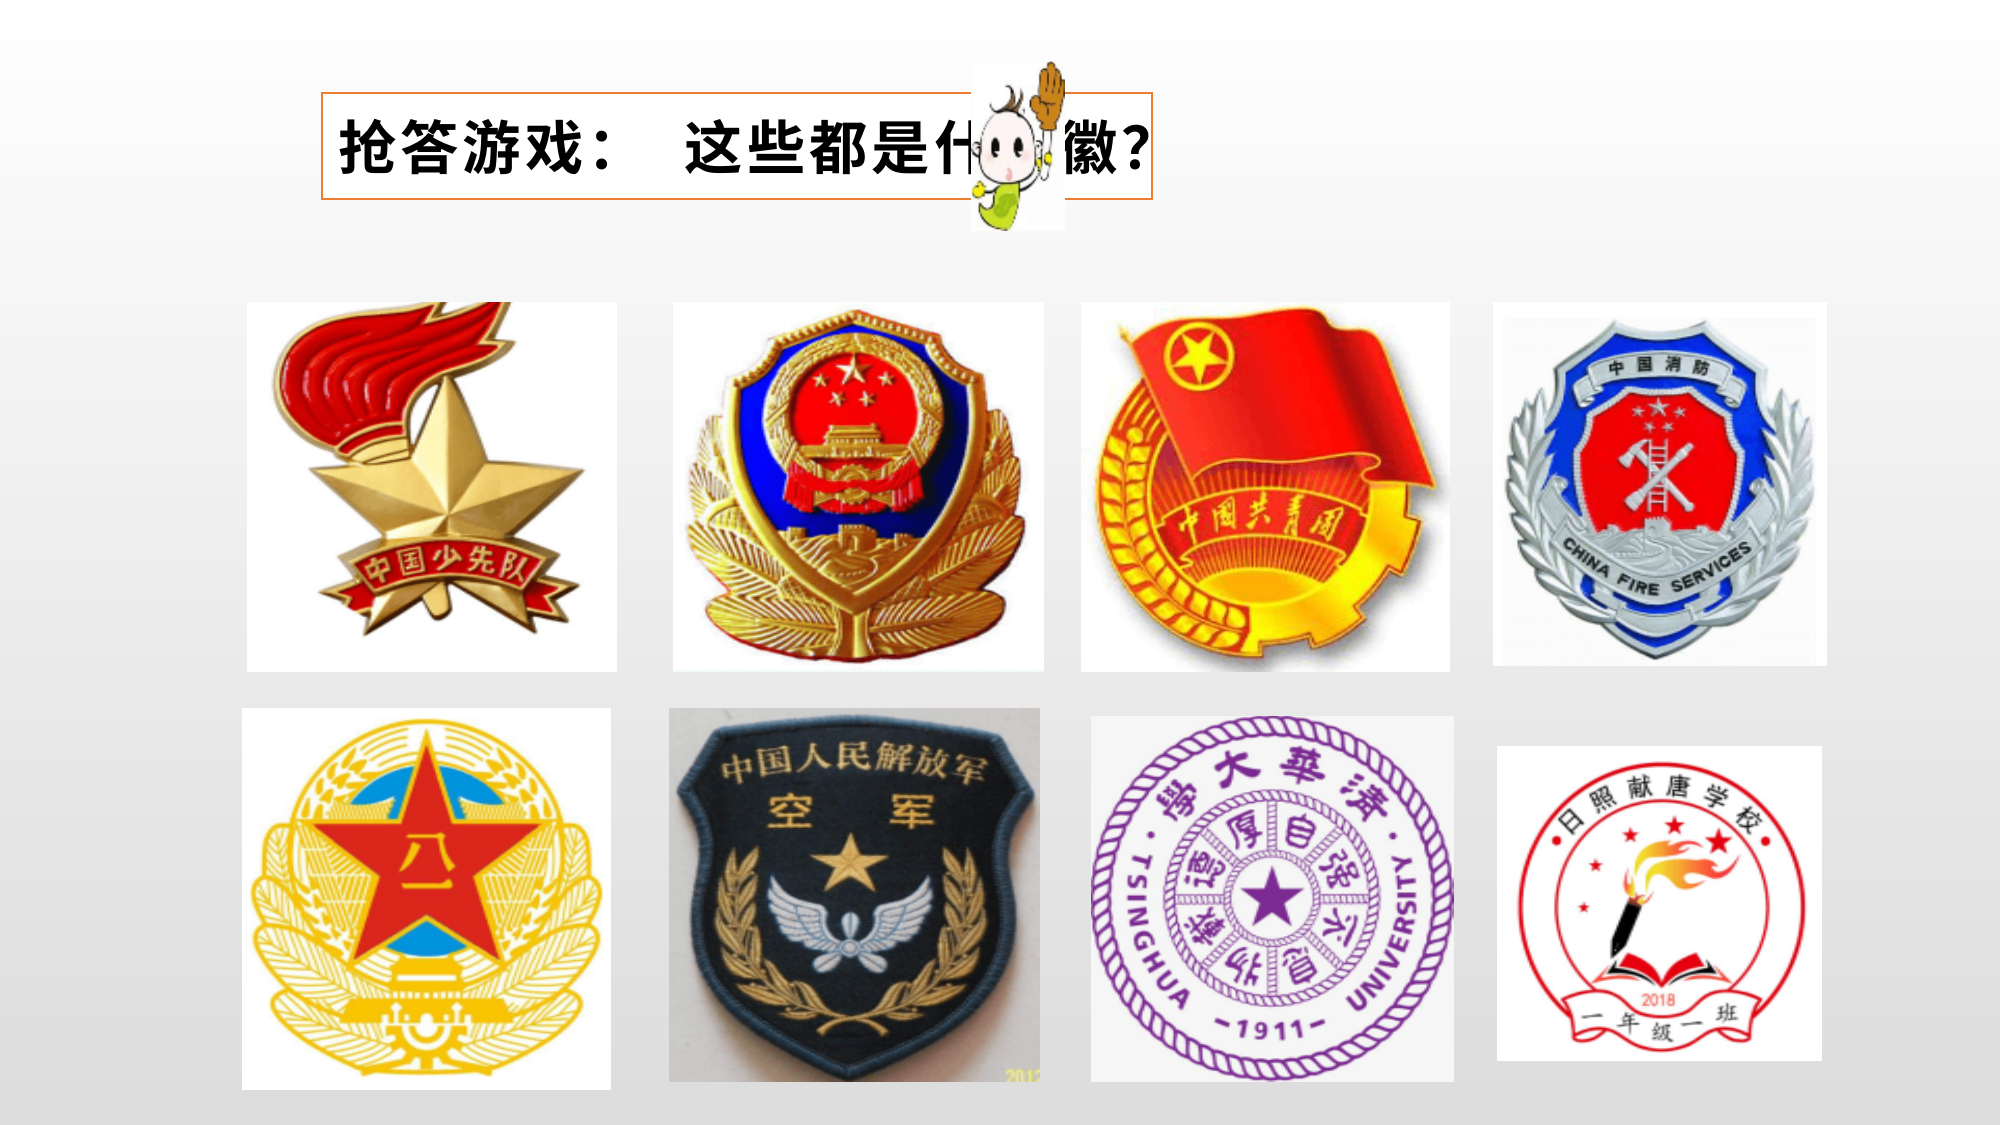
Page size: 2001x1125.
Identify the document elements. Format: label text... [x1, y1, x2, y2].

picture [241, 708, 611, 1090]
picture [1496, 746, 1822, 1061]
picture [1081, 302, 1450, 673]
picture [673, 302, 1044, 672]
picture [669, 708, 1040, 1082]
picture [971, 61, 1065, 231]
picture [1493, 302, 1827, 666]
title 抢答游戏： 这些都是什么徽？ [321, 92, 971, 200]
picture [247, 302, 617, 672]
picture [1091, 716, 1454, 1082]
title 抢答游戏： 这些都是什么徽？ [1065, 92, 1153, 200]
